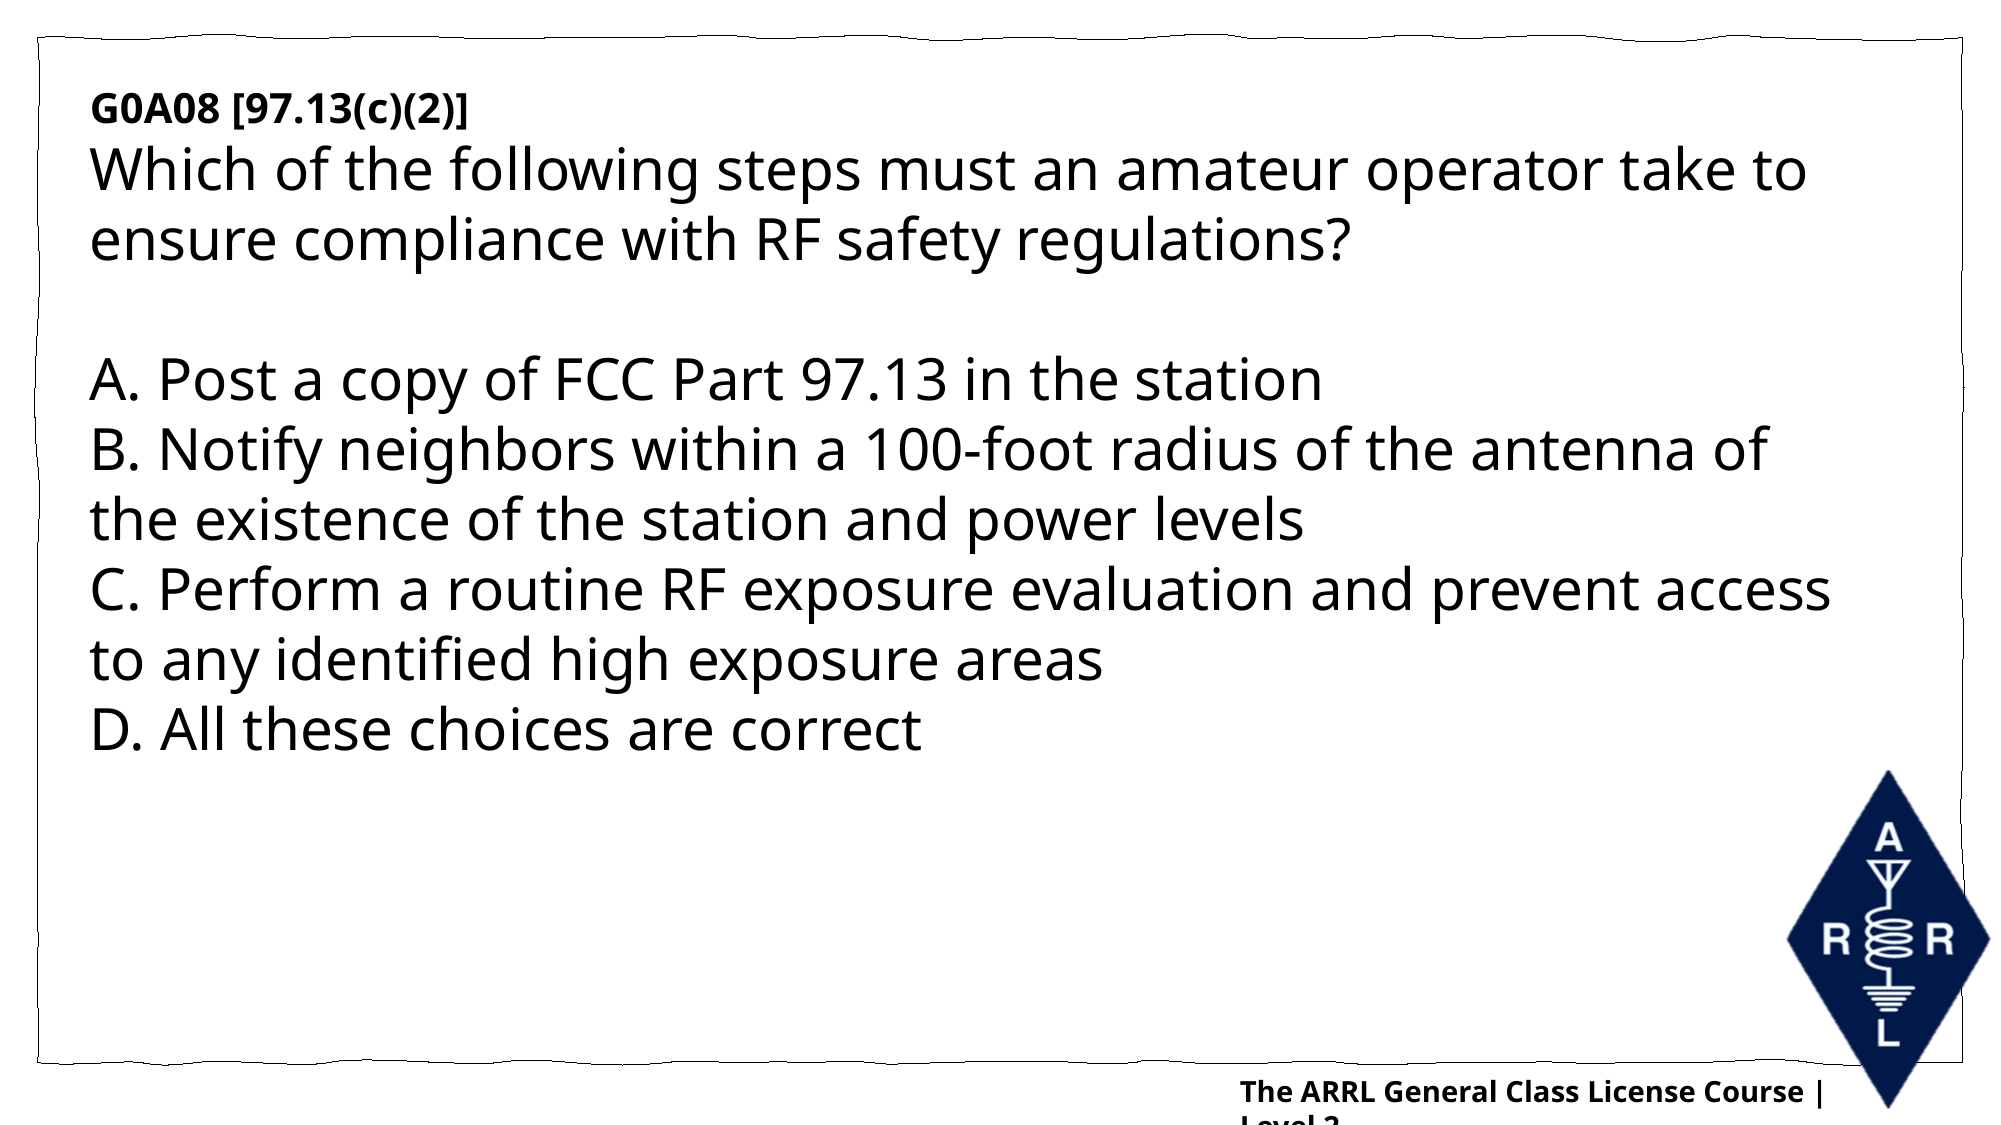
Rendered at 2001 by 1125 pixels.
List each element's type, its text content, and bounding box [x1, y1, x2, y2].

text_box G0A08 [97.13(c)(2)] Which of the following steps must an amateur operator take to ensure compliance with RF safety regulations? A. Post a copy of FCC Part 97.13 in the station B. Notify neighbors within a 100-foot radius of the antenna of the existence of the station and power levels C. Perform a routine RF exposure evaluation and prevent access to any identified high exposure areas D. All these choices are correct [75, 74, 1850, 770]
picture [1773, 752, 1999, 1125]
